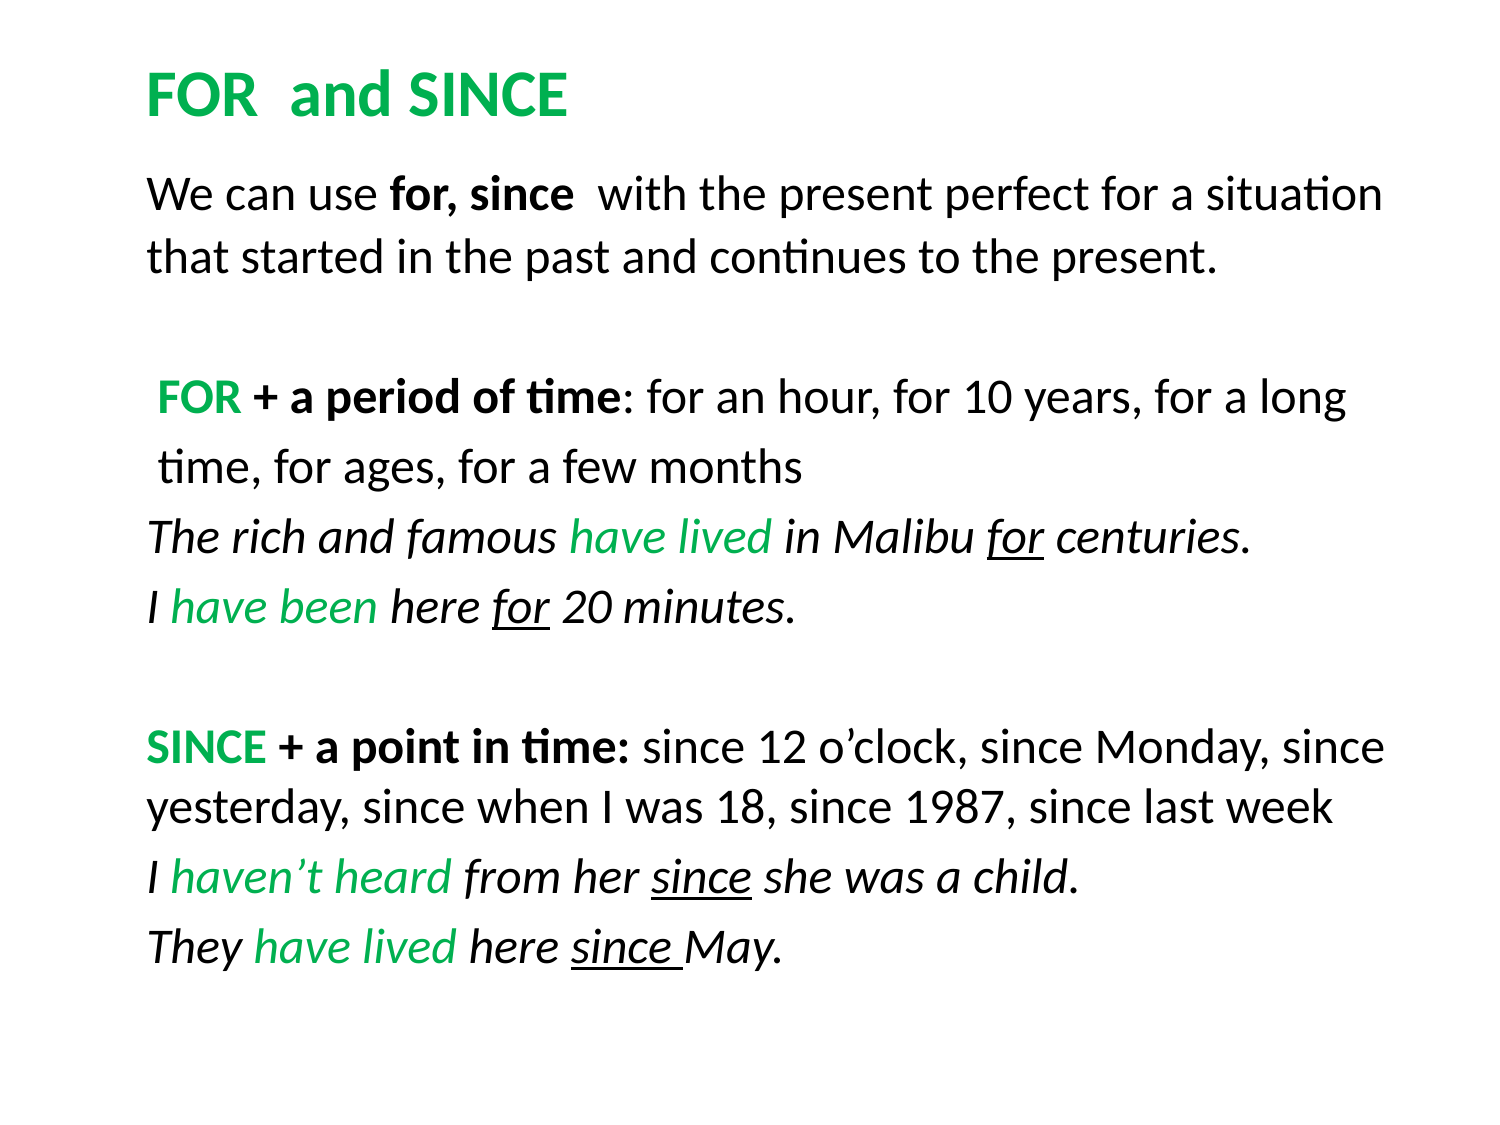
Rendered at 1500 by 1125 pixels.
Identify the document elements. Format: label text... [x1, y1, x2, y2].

list FOR and SINCE We can use for, since with the present perfect for a situation that started in the past and continues to the present. FOR + a period of time: for an hour, for 10 years, for a long time, for ages, for a few months The rich and famous have lived in Malibu for centuries. I have been here for 20 minutes. SINCE + a point in time: since 12 o’clock, since Monday, since yesterday, since when I was 18, since 1987, since last week I haven’t heard from her since she was a child. They have lived here since May. [75, 42, 1425, 1059]
